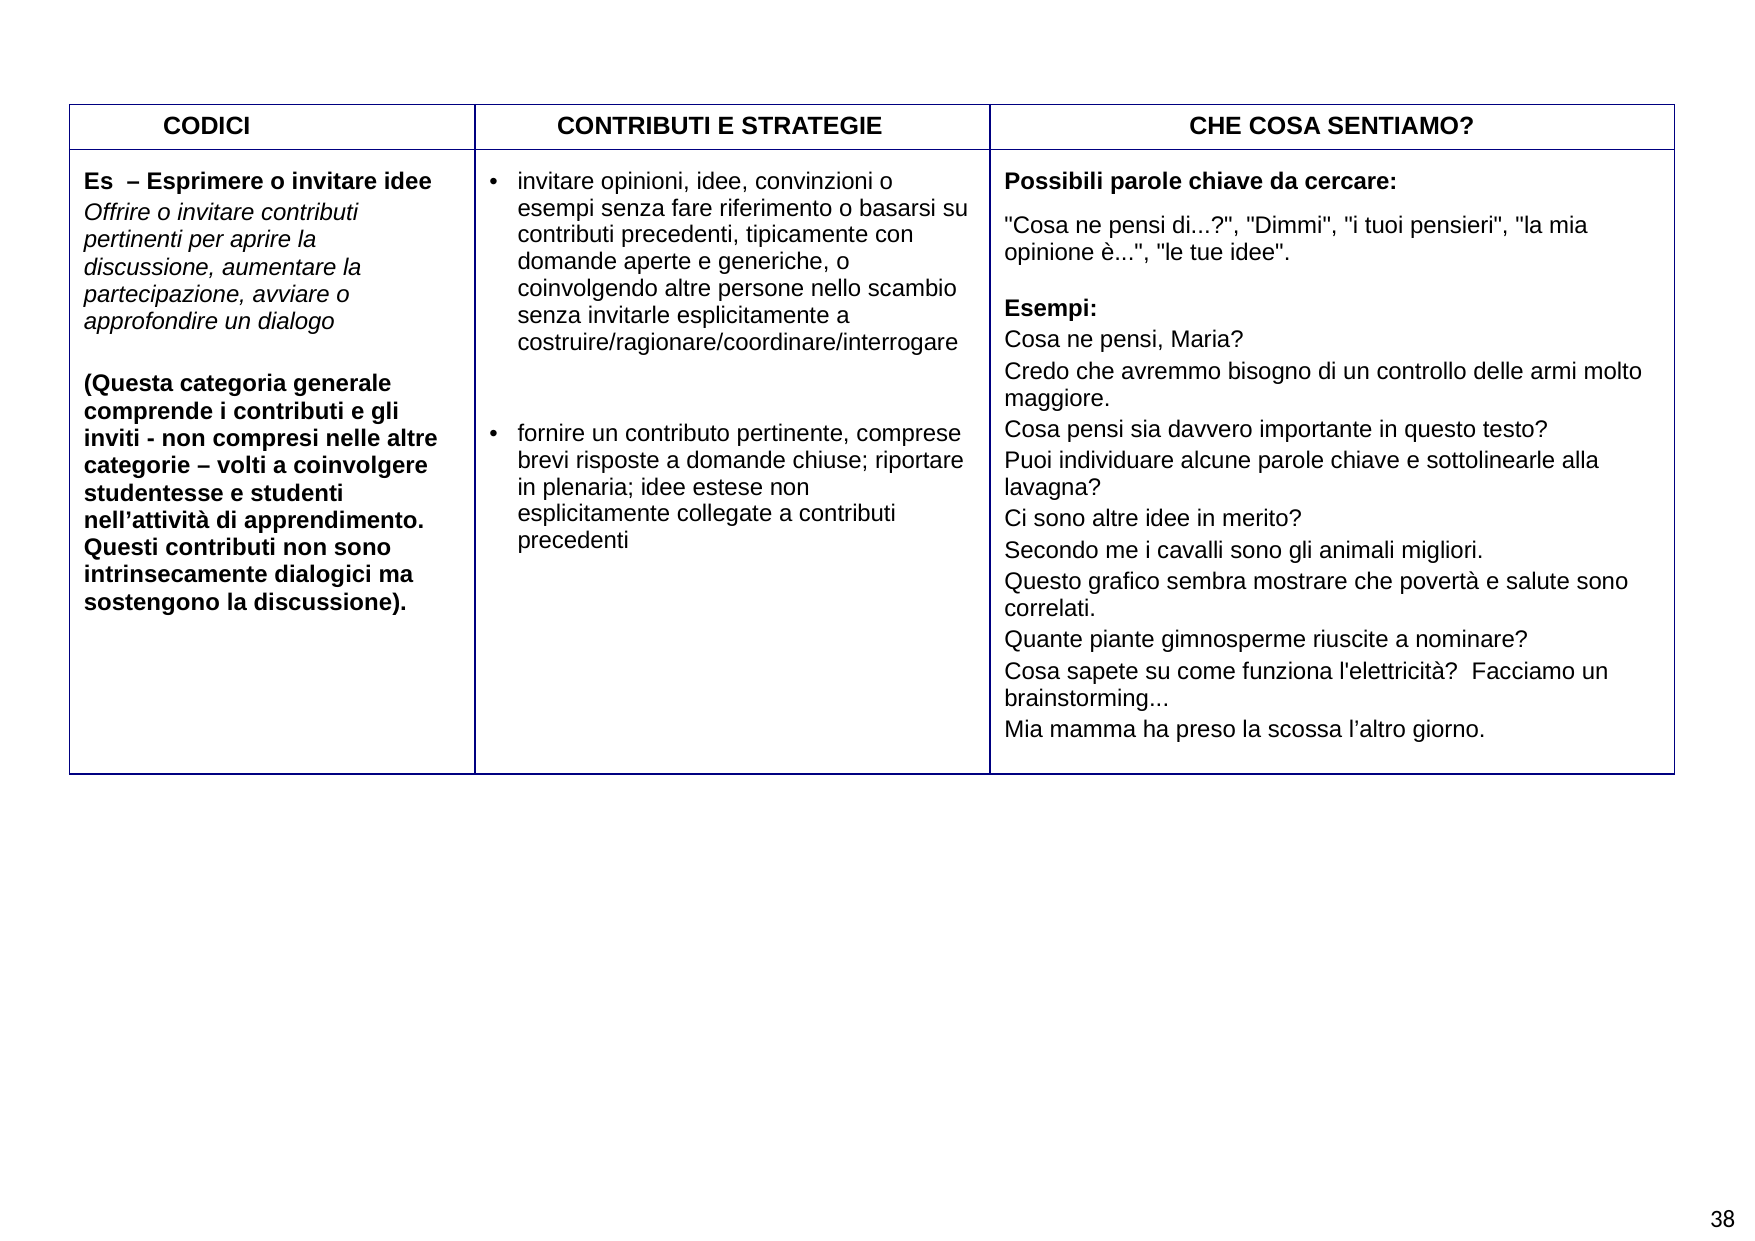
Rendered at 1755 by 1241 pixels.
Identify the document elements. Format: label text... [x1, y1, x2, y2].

table_header CHE COSA SENTIAMO? [991, 105, 1674, 149]
table_cell Es – Esprimere o invitare idee Offrire o invitare contributi pertinenti per aprire la discussione, aumentare la partecipazione, avviare o approfondire un dialogo (Questa categoria generale comprende i contributi e gli inviti - non compresi nelle altre categorie – volti a coinvolgere studentesse e studenti nell’attività di apprendimento. Questi contributi non sono intrinsecamente dialogici ma sostengono la discussione). [70, 150, 474, 773]
table_header CONTRIBUTI E STRATEGIE [476, 105, 989, 149]
table_header CODICI [70, 105, 474, 149]
table_cell Possibili parole chiave da cercare: "Cosa ne pensi di...?", "Dimmi", "i tuoi pensieri", "la mia opinione è...", "le tue idee". Esempi: Cosa ne pensi, Maria? Credo che avremmo bisogno di un controllo delle armi molto maggiore. Cosa pensi sia davvero importante in questo testo? Puoi individuare alcune parole chiave e sottolinearle alla lavagna? Ci sono altre idee in merito? Secondo me i cavalli sono gli animali migliori. Questo grafico sembra mostrare che povertà e salute sono correlati. Quante piante gimnosperme riuscite a nominare? Cosa sapete su come funziona l'elettricità? Facciamo un brainstorming... Mia mamma ha preso la scossa l’altro giorno. [991, 150, 1674, 773]
table_cell invitare opinioni, idee, convinzioni o esempi senza fare riferimento o basarsi su contributi precedenti, tipicamente con domande aperte e generiche, o coinvolgendo altre persone nello scambio senza invitarle esplicitamente a costruire/ragionare/coordinare/interrogare fornire un contributo pertinente, comprese brevi risposte a domande chiuse; riportare in plenaria; idee estese non esplicitamente collegate a contributi precedenti [476, 150, 989, 773]
text_box 38 [1695, 1195, 1752, 1241]
